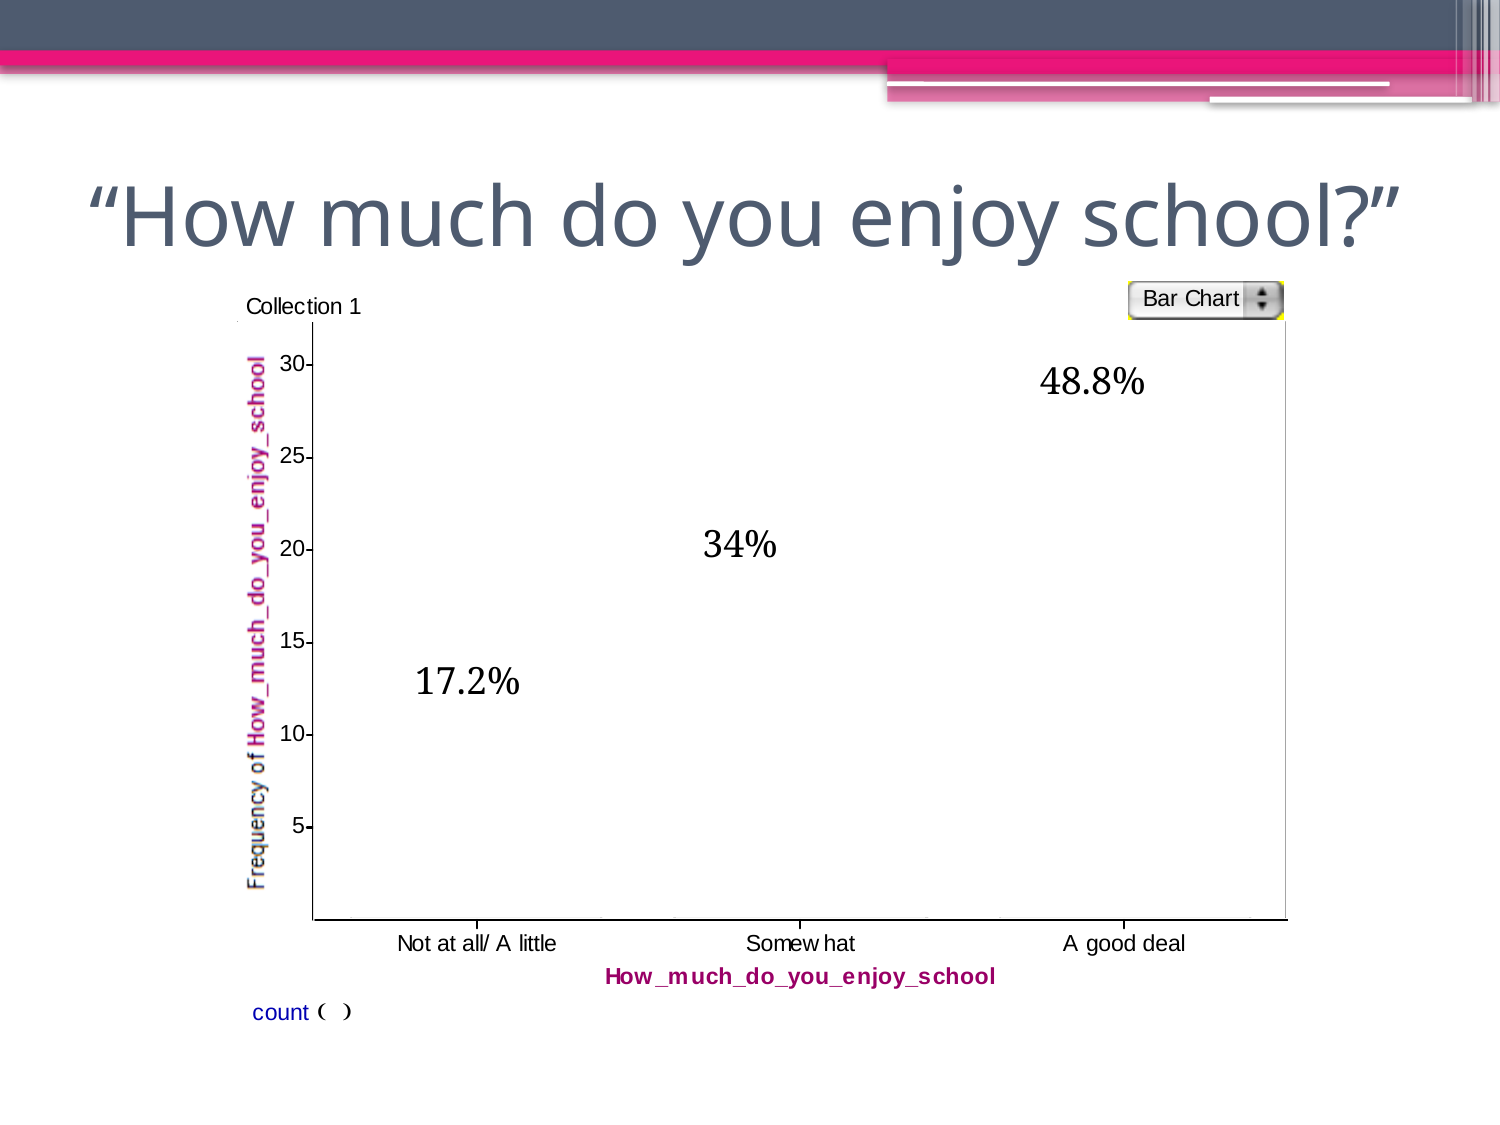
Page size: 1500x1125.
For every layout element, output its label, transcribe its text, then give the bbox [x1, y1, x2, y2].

title “How much do you enjoy school?” [75, 125, 1425, 301]
picture [237, 274, 1289, 1032]
